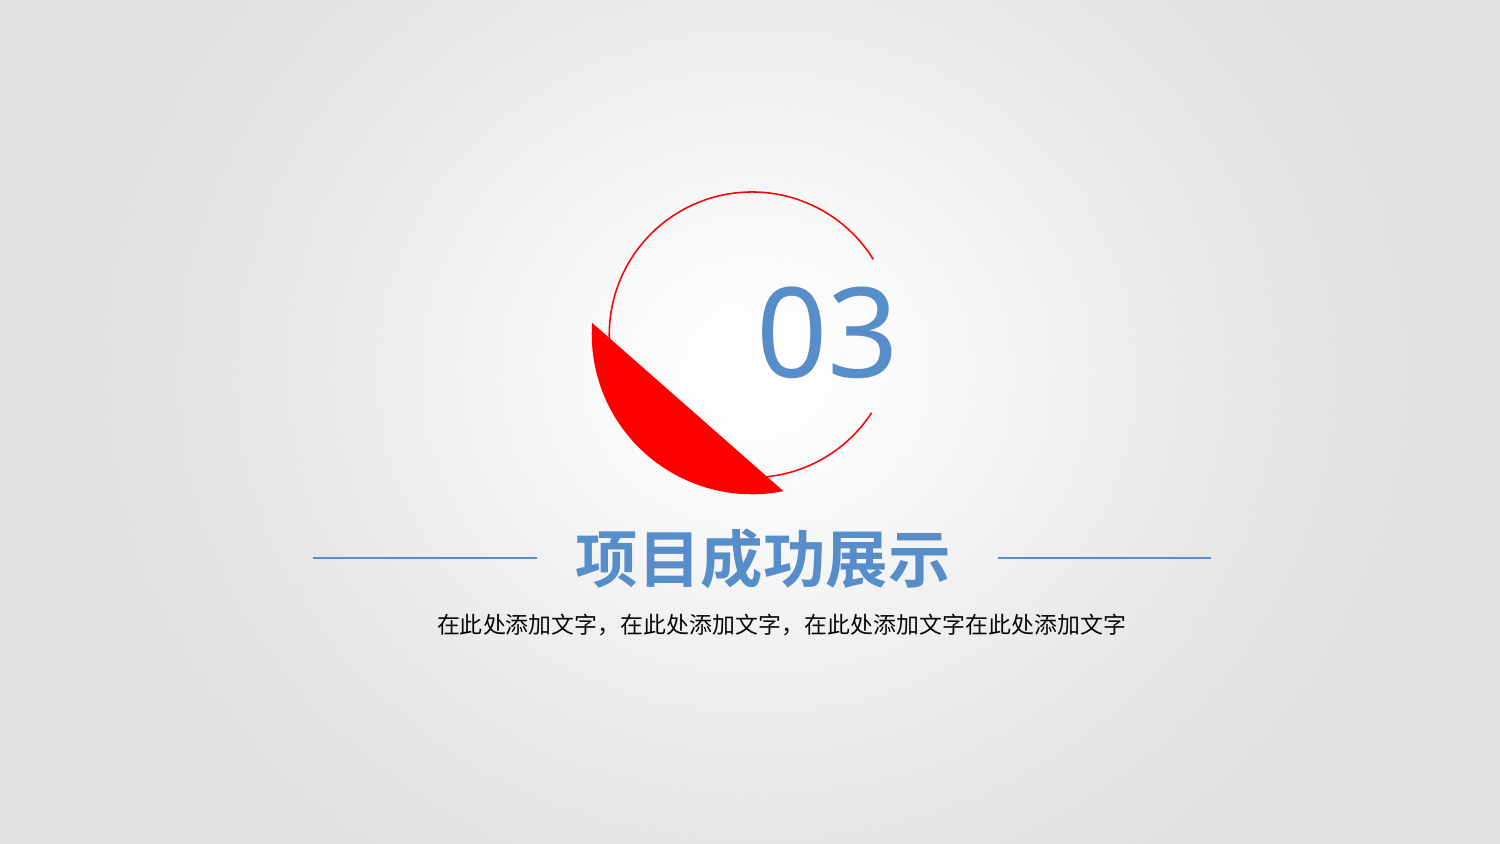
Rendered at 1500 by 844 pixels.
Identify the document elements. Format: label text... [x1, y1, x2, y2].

text_box 在此处添加文字，在此处添加文字，在此处添加文字在此处添加文字 [402, 603, 1162, 646]
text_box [591, 173, 928, 495]
text_box 项目成功展示 [561, 512, 969, 603]
picture [0, 0, 1500, 844]
